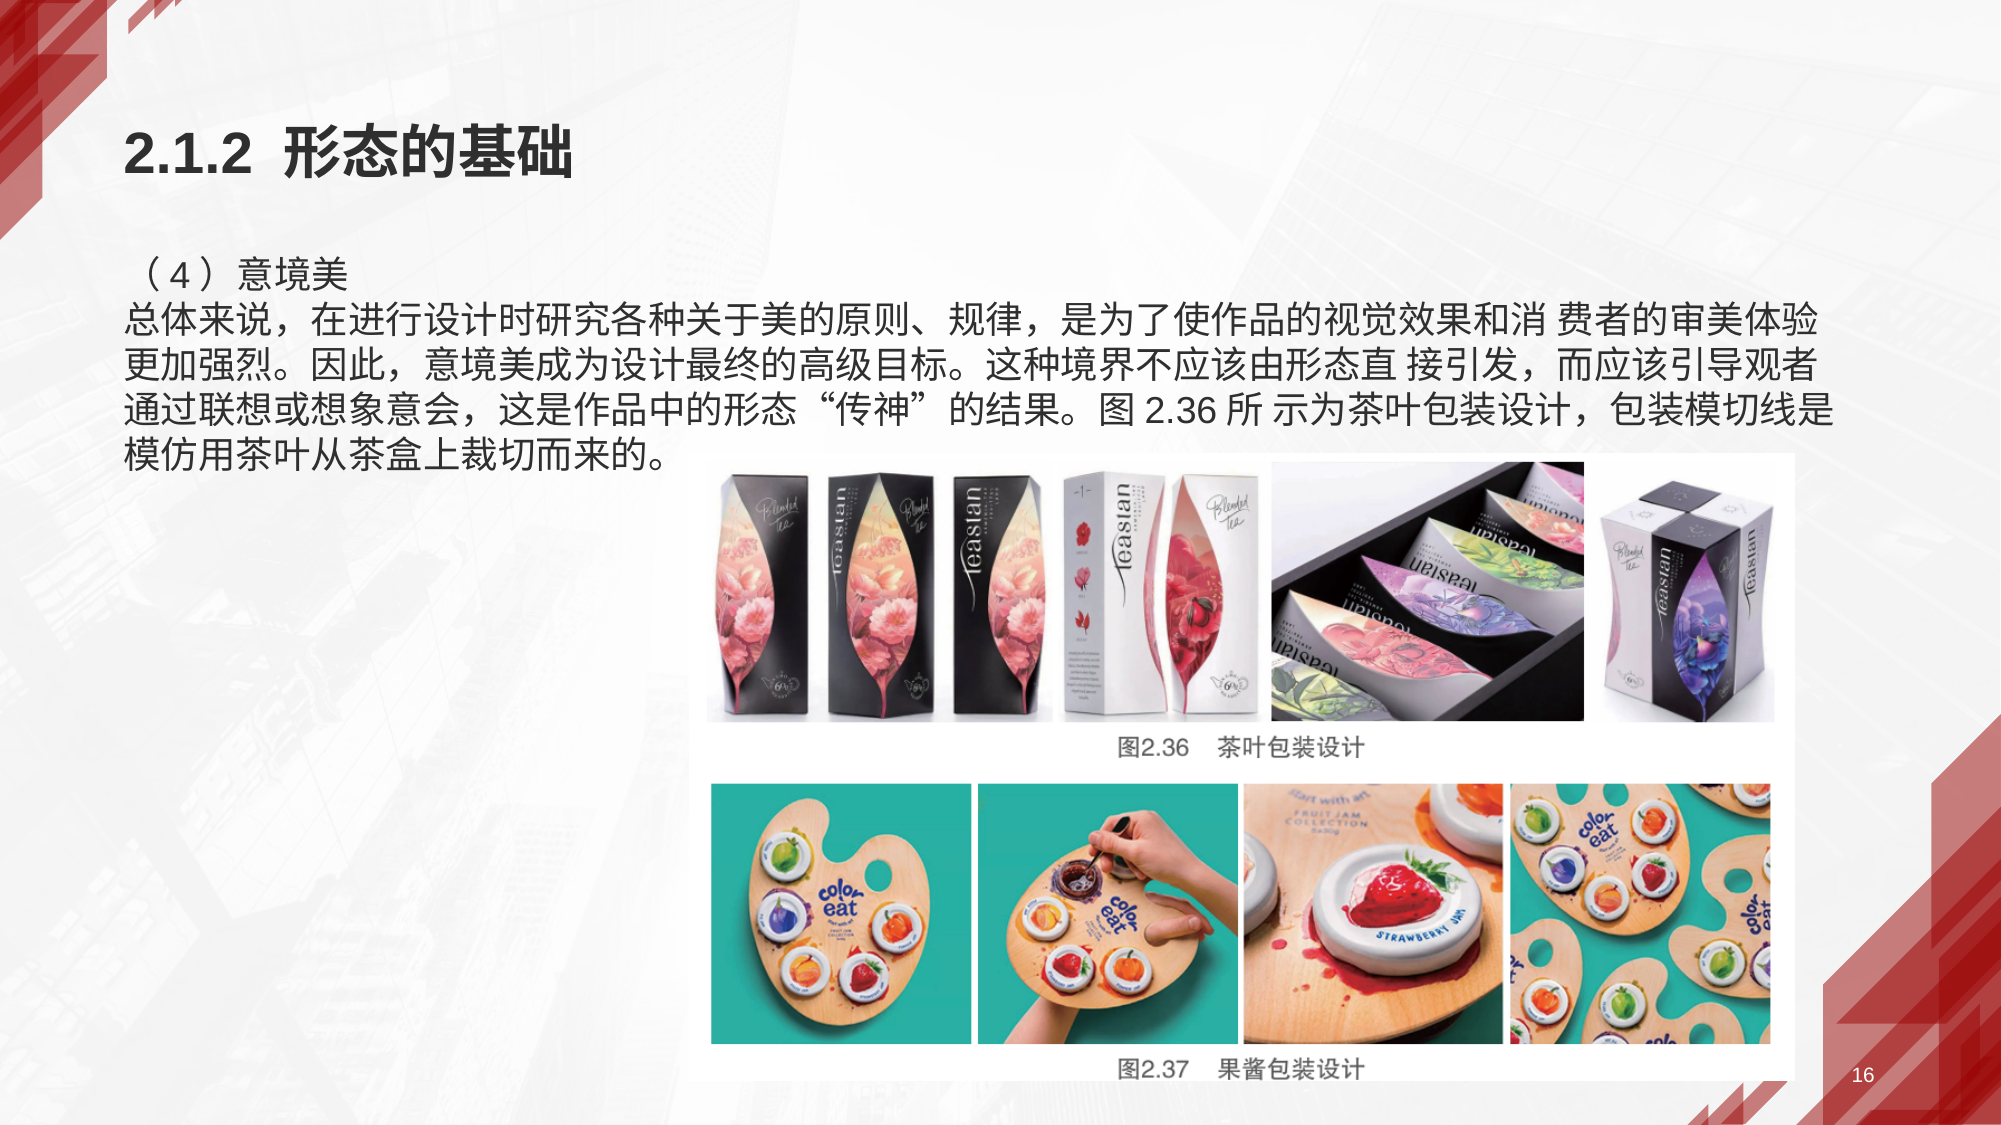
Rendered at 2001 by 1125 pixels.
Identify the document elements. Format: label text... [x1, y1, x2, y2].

picture [689, 453, 1795, 1081]
text_box （4）意境美 总体来说，在进行设计时研究各种关于美的原则、规律，是为了使作品的视觉效果和消 费者的审美体验更加强烈。因此，意境美成为设计最终的高级目标。这种境界不应该由形态直 接引发，而应该引导观者通过联想或想象意会，这是作品中的形态“传神”的结果。图2.36所 示为茶叶包装设计，包装模切线是模仿用茶叶从茶盒上裁切而来的。 [108, 243, 1867, 483]
slide_number 16 [1452, 1056, 1890, 1092]
text_box 2.1.2 形态的基础 [108, 105, 1890, 194]
